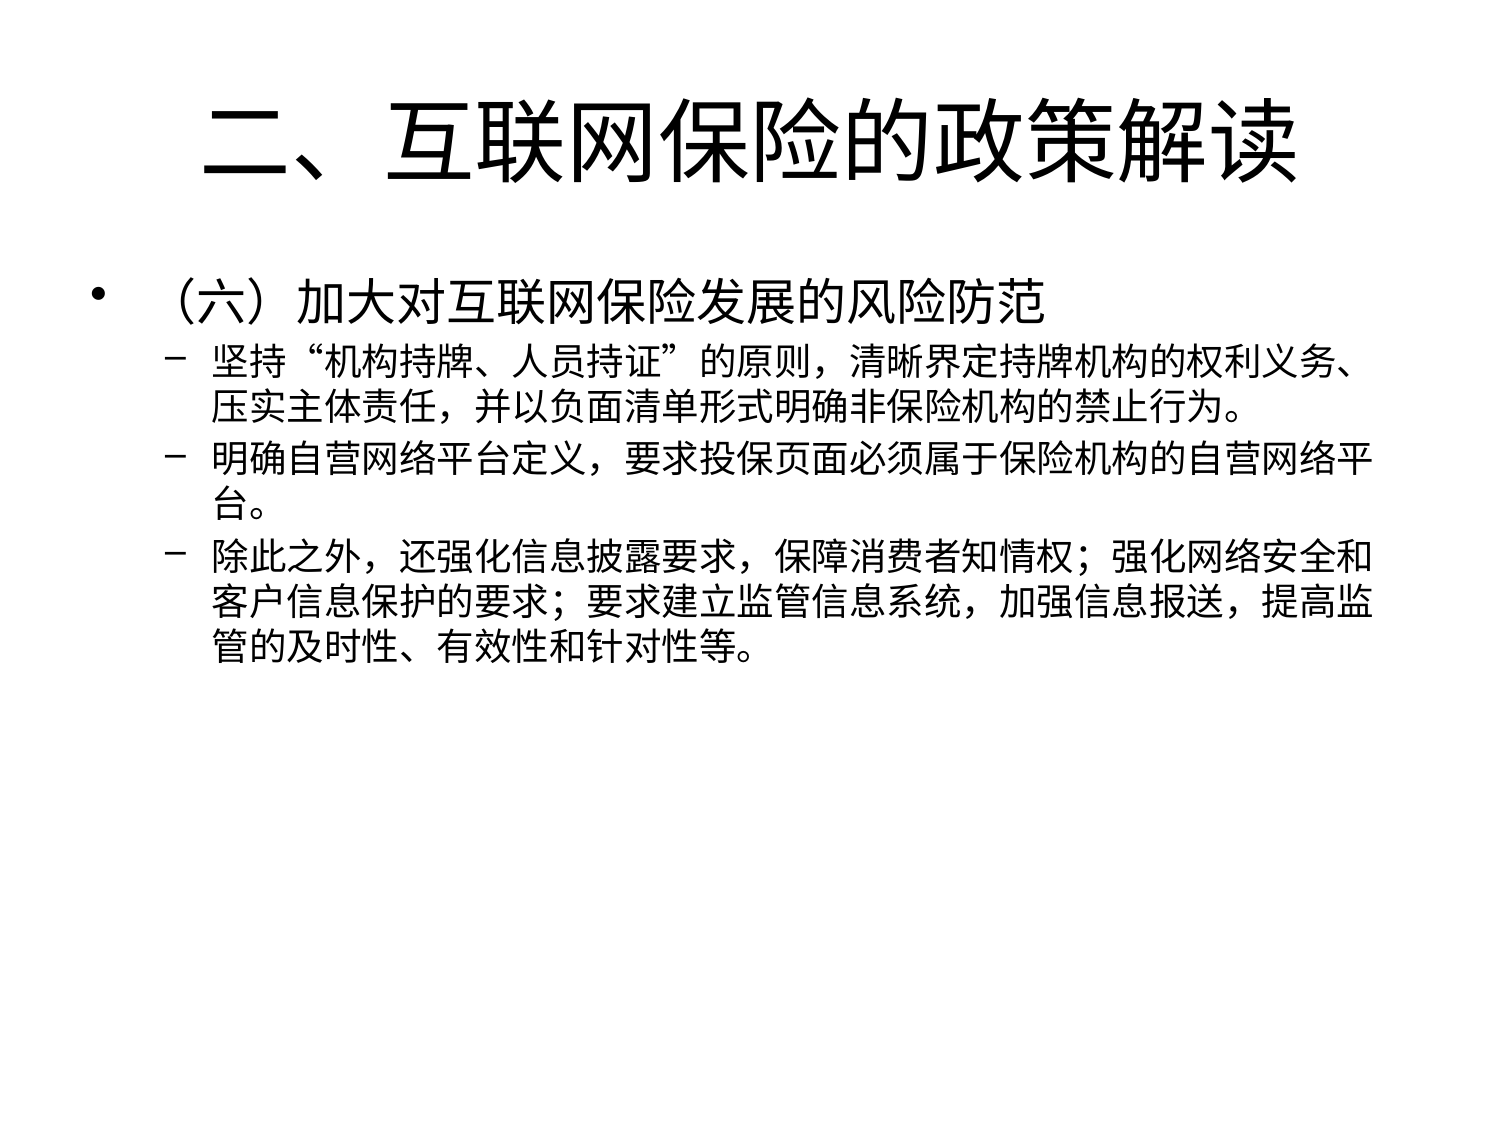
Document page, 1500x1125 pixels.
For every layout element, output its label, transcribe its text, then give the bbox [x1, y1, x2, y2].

list （六）加大对互联网保险发展的风险防范 坚持“机构持牌、人员持证”的原则，清晰界定持牌机构的权利义务、压实主体责任，并以负面清单形式明确非保险机构的禁止行为。 明确自营网络平台定义，要求投保页面必须属于保险机构的自营网络平台。 除此之外，还强化信息披露要求，保障消费者知情权；强化网络安全和客户信息保护的要求；要求建立监管信息系统，加强信息报送，提高监管的及时性、有效性和针对性等。 [75, 262, 1425, 1005]
title 二、互联网保险的政策解读 [75, 45, 1425, 233]
